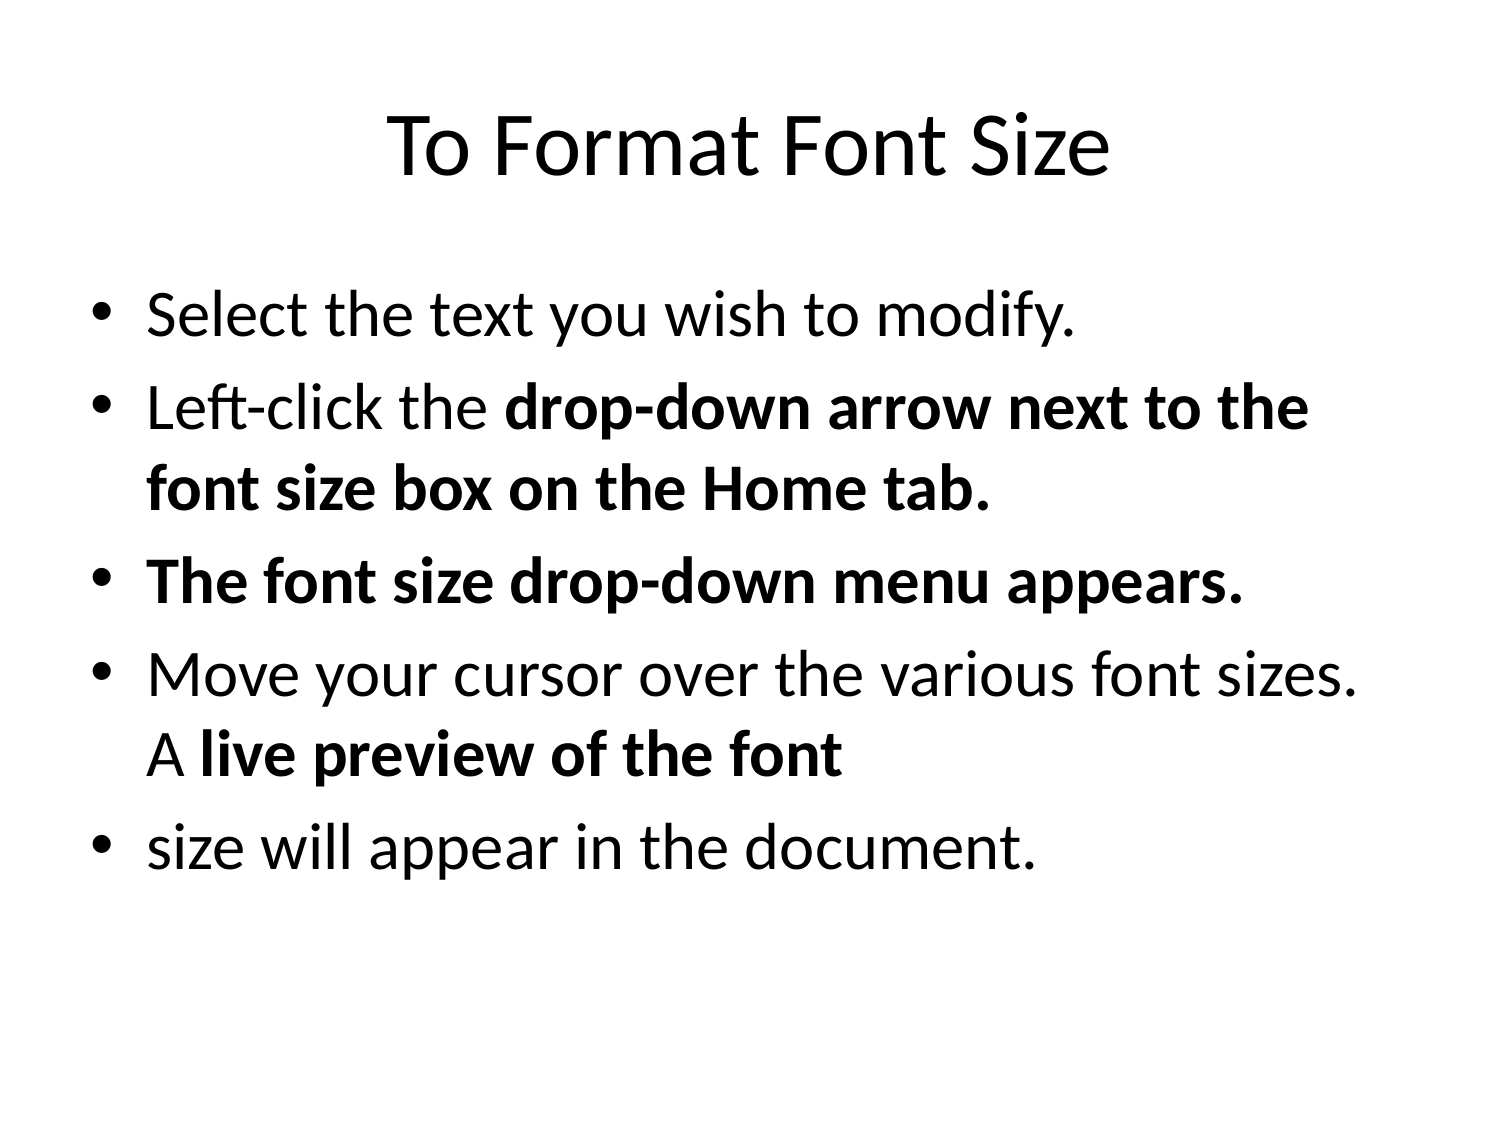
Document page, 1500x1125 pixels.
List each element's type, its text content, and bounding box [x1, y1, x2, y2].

title To Format Font Size [75, 45, 1425, 233]
list Select the text you wish to modify. Left-click the drop-down arrow next to the font size box on the Home tab. The font size drop-down menu appears. Move your cursor over the various font sizes. A live preview of the font size will appear in the document. [75, 262, 1425, 1005]
